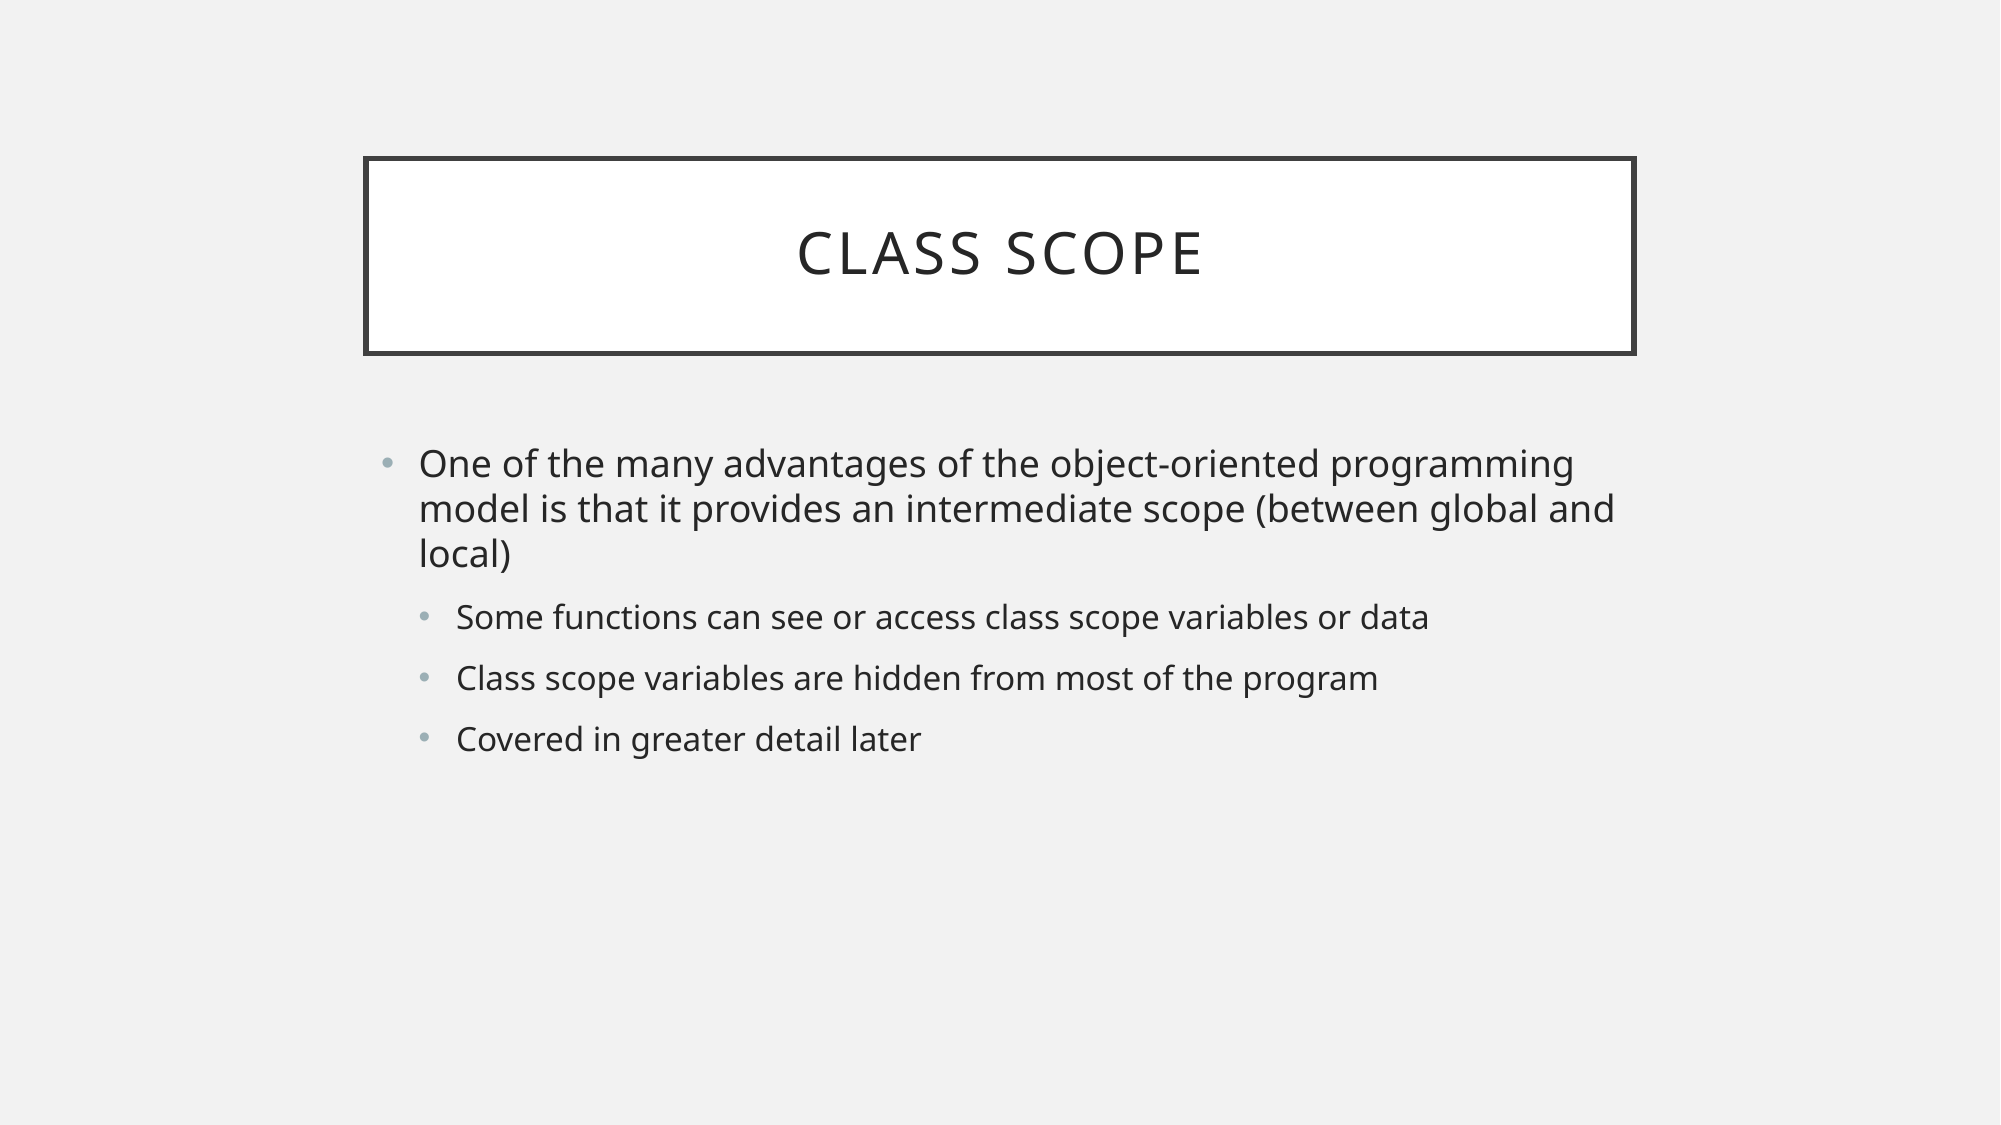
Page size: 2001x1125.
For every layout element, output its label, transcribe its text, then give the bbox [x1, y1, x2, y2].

list One of the many advantages of the object-oriented programming model is that it provides an intermediate scope (between global and local) Some functions can see or access class scope variables or data Class scope variables are hidden from most of the program Covered in greater detail later [366, 432, 1634, 942]
title Class Scope [363, 156, 1637, 356]
